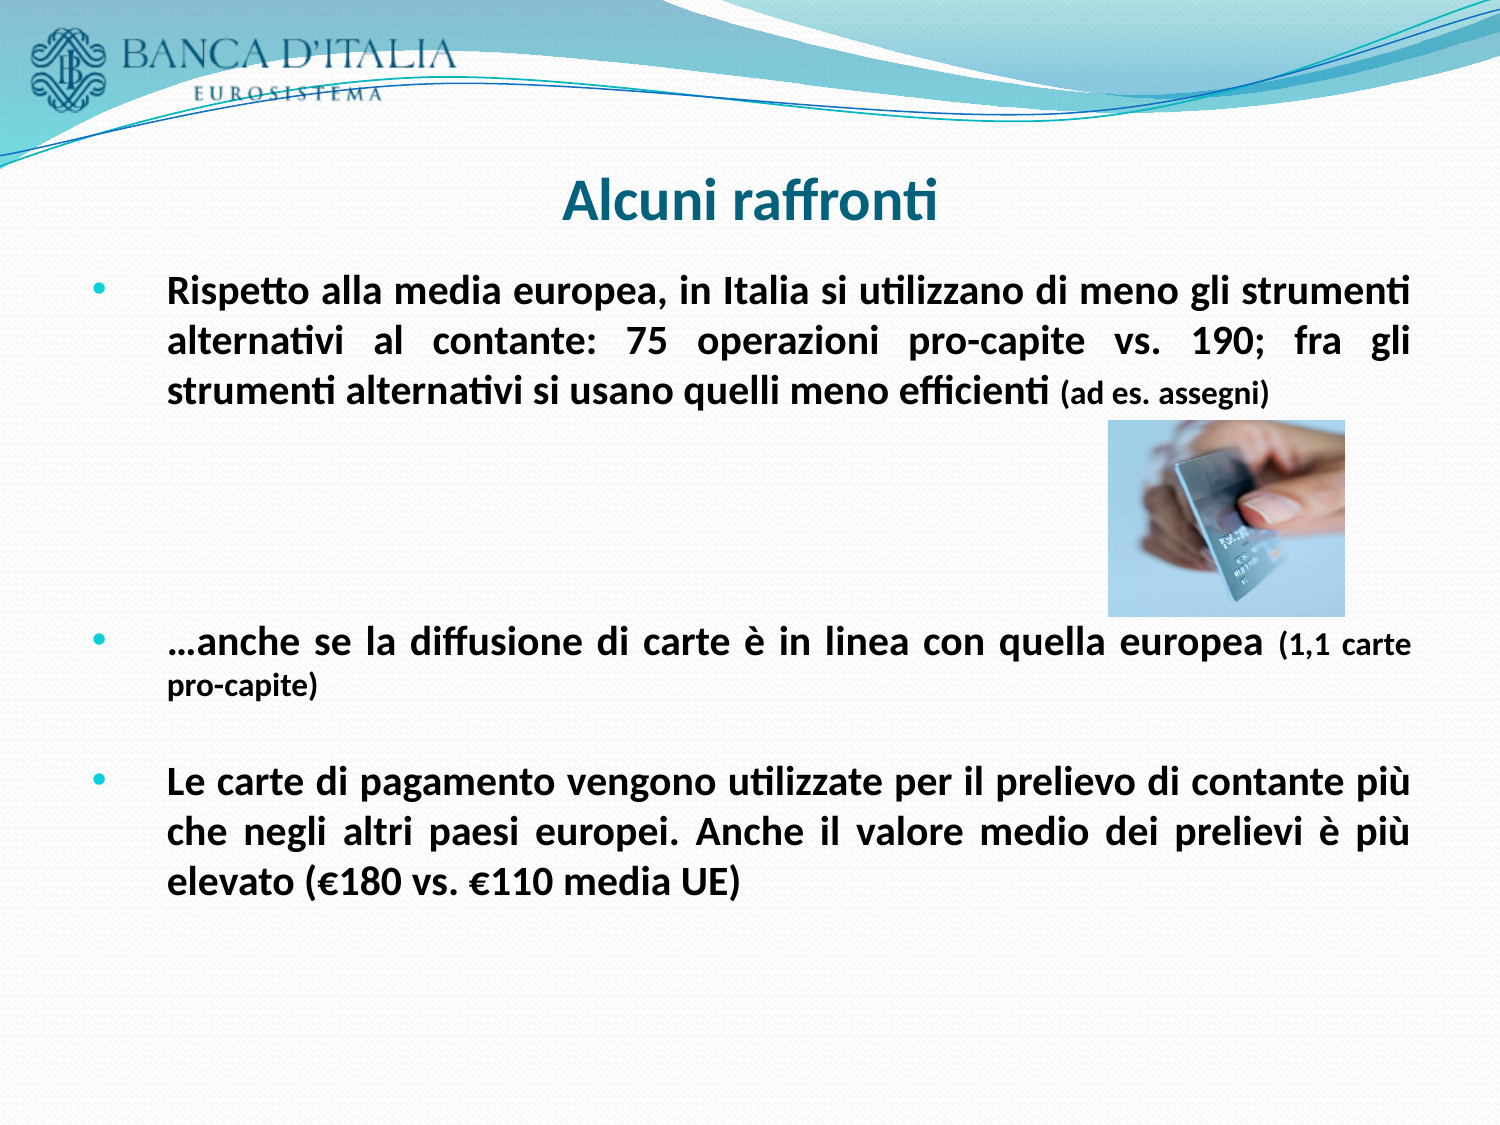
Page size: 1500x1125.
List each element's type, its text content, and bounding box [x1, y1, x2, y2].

picture [1107, 420, 1345, 617]
picture [30, 0, 525, 114]
list Rispetto alla media europea, in Italia si utilizzano di meno gli strumenti alternativi al contante: 75 operazioni pro-capite vs. 190; fra gli strumenti alternativi si usano quelli meno efficienti (ad es. assegni) …anche se la diffusione di carte è in linea con quella europea (1,1 carte pro-capite) Le carte di pagamento vengono utilizzate per il prelievo di contante più che negli altri paesi europei. Anche il valore medio dei prelievi è più elevato (€180 vs. €110 media UE) [76, 255, 1427, 1035]
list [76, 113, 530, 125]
title Alcuni raffronti [76, 113, 1425, 233]
slide_number 24 [1101, 422, 1351, 629]
